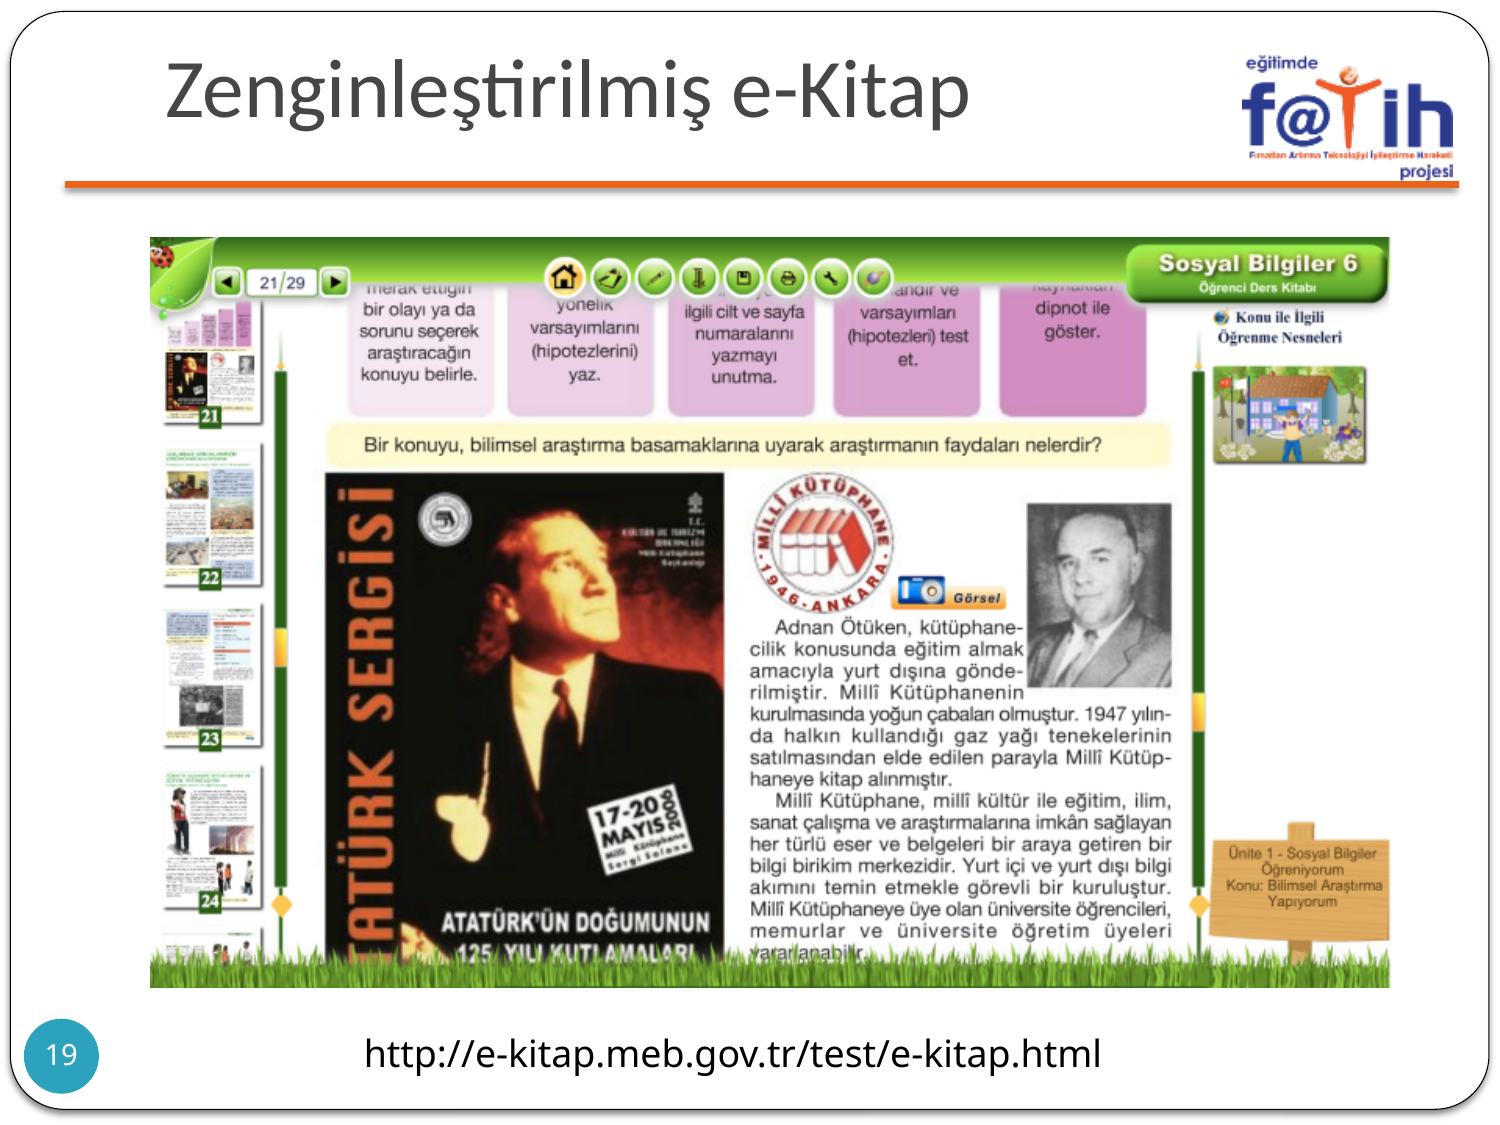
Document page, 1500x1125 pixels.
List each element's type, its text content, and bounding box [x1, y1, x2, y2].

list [149, 237, 1426, 988]
slide_number 19 [23, 1018, 99, 1094]
picture [1242, 54, 1453, 182]
text_box http://e-kitap.meb.gov.tr/test/e-kitap.html [349, 1023, 1118, 1083]
title Zenginleştirilmiş e-Kitap [150, 45, 1199, 149]
